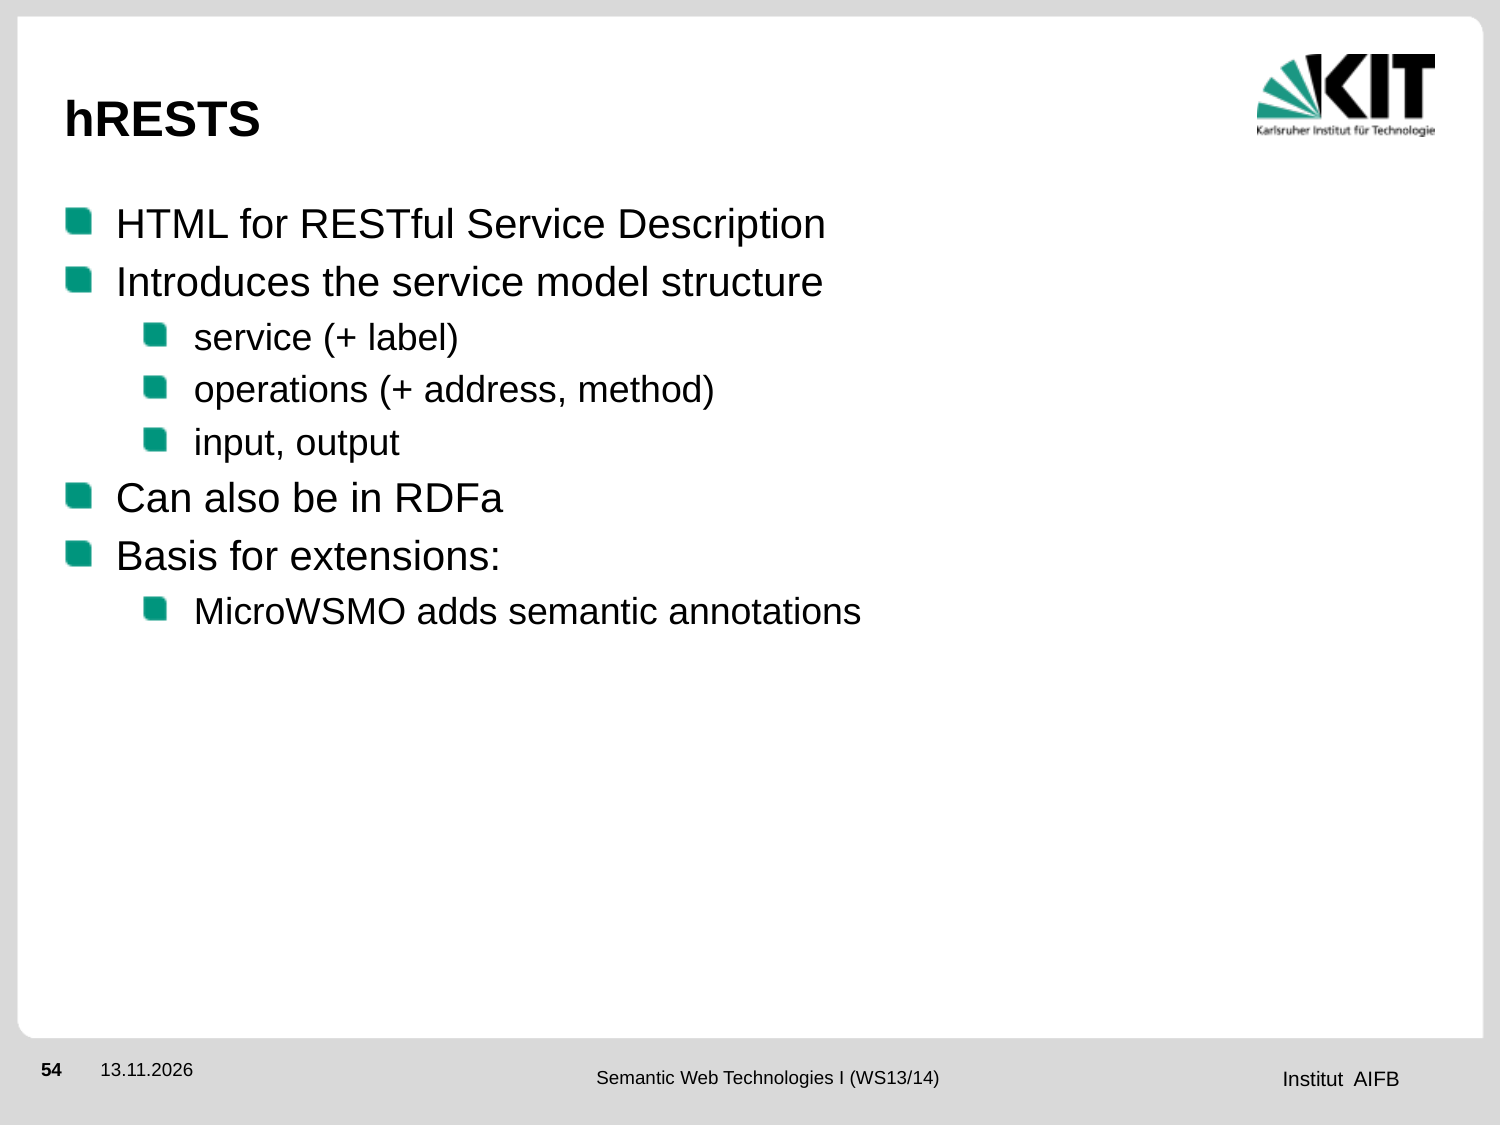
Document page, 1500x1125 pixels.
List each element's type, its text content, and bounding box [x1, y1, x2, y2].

list HTML for RESTful Service Description Introduces the service model structure service (+ label) operations (+ address, method) input, output Can also be in RDFa Basis for extensions: MicroWSMO adds semantic annotations [64, 196, 1436, 1000]
title hRESTS [64, 54, 1198, 147]
picture [0, 0, 1500, 1125]
